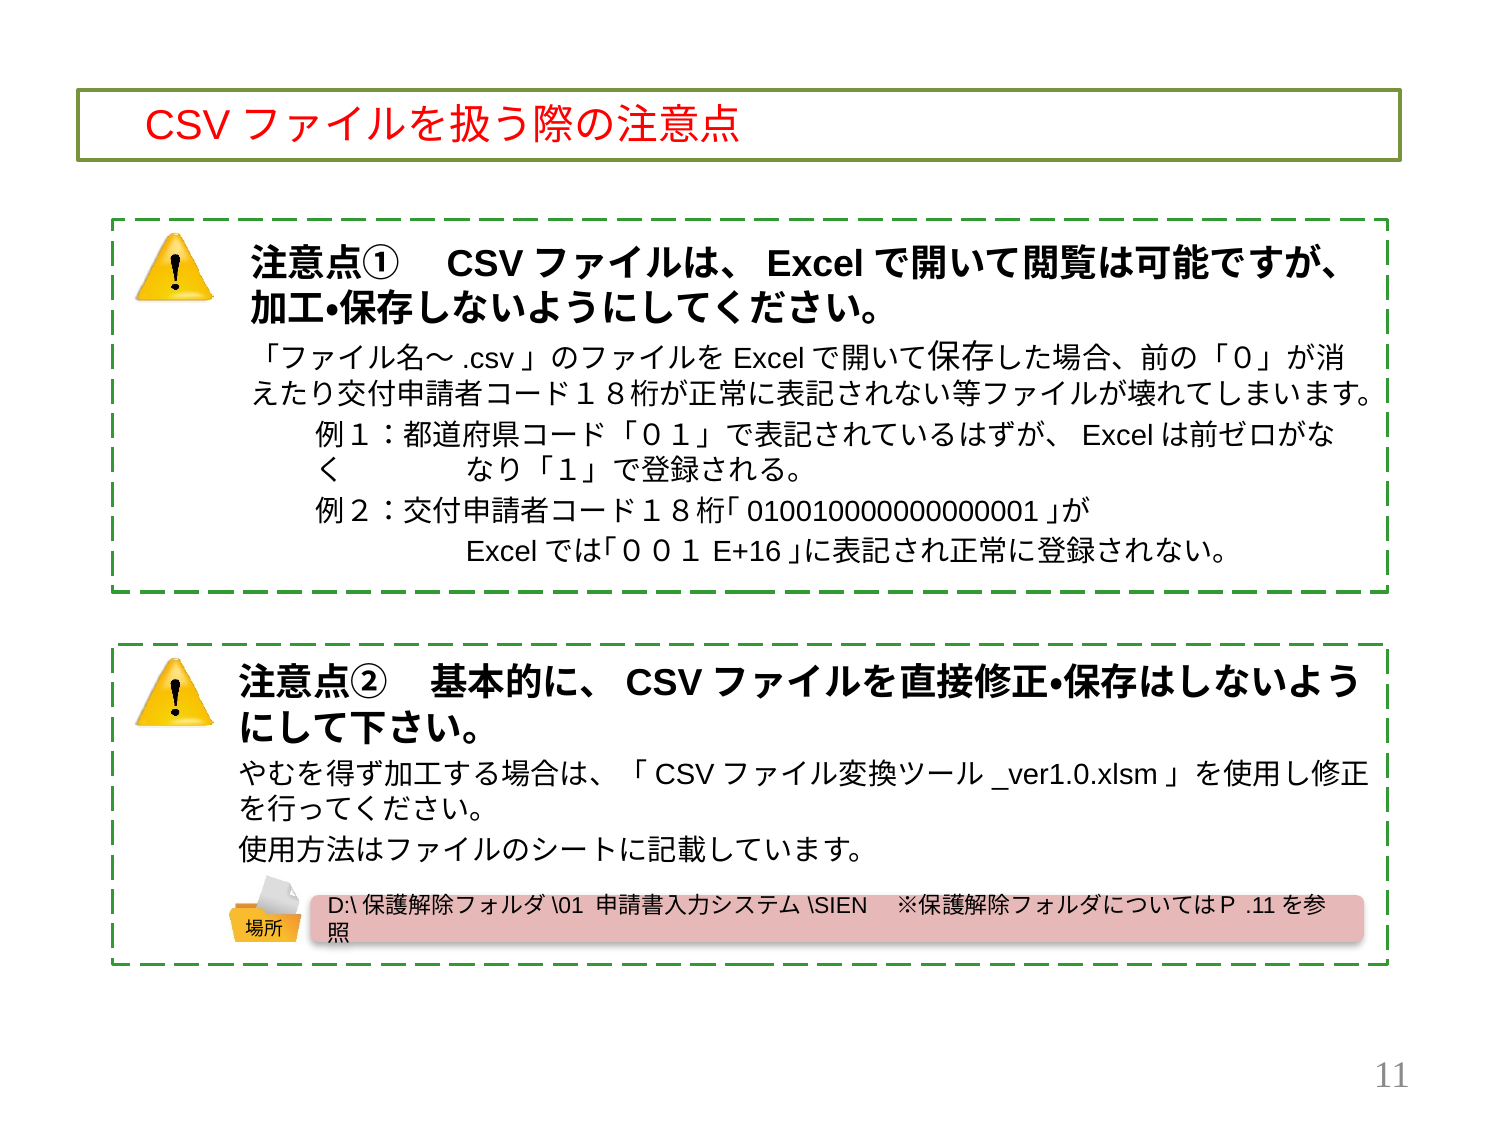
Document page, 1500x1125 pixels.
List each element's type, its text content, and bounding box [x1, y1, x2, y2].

slide_number 10 [1074, 1042, 1425, 1103]
text_box CSVファイルを扱う際の注意点 [76, 88, 1402, 162]
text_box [111, 219, 1389, 593]
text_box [218, 874, 311, 953]
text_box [111, 644, 1389, 965]
